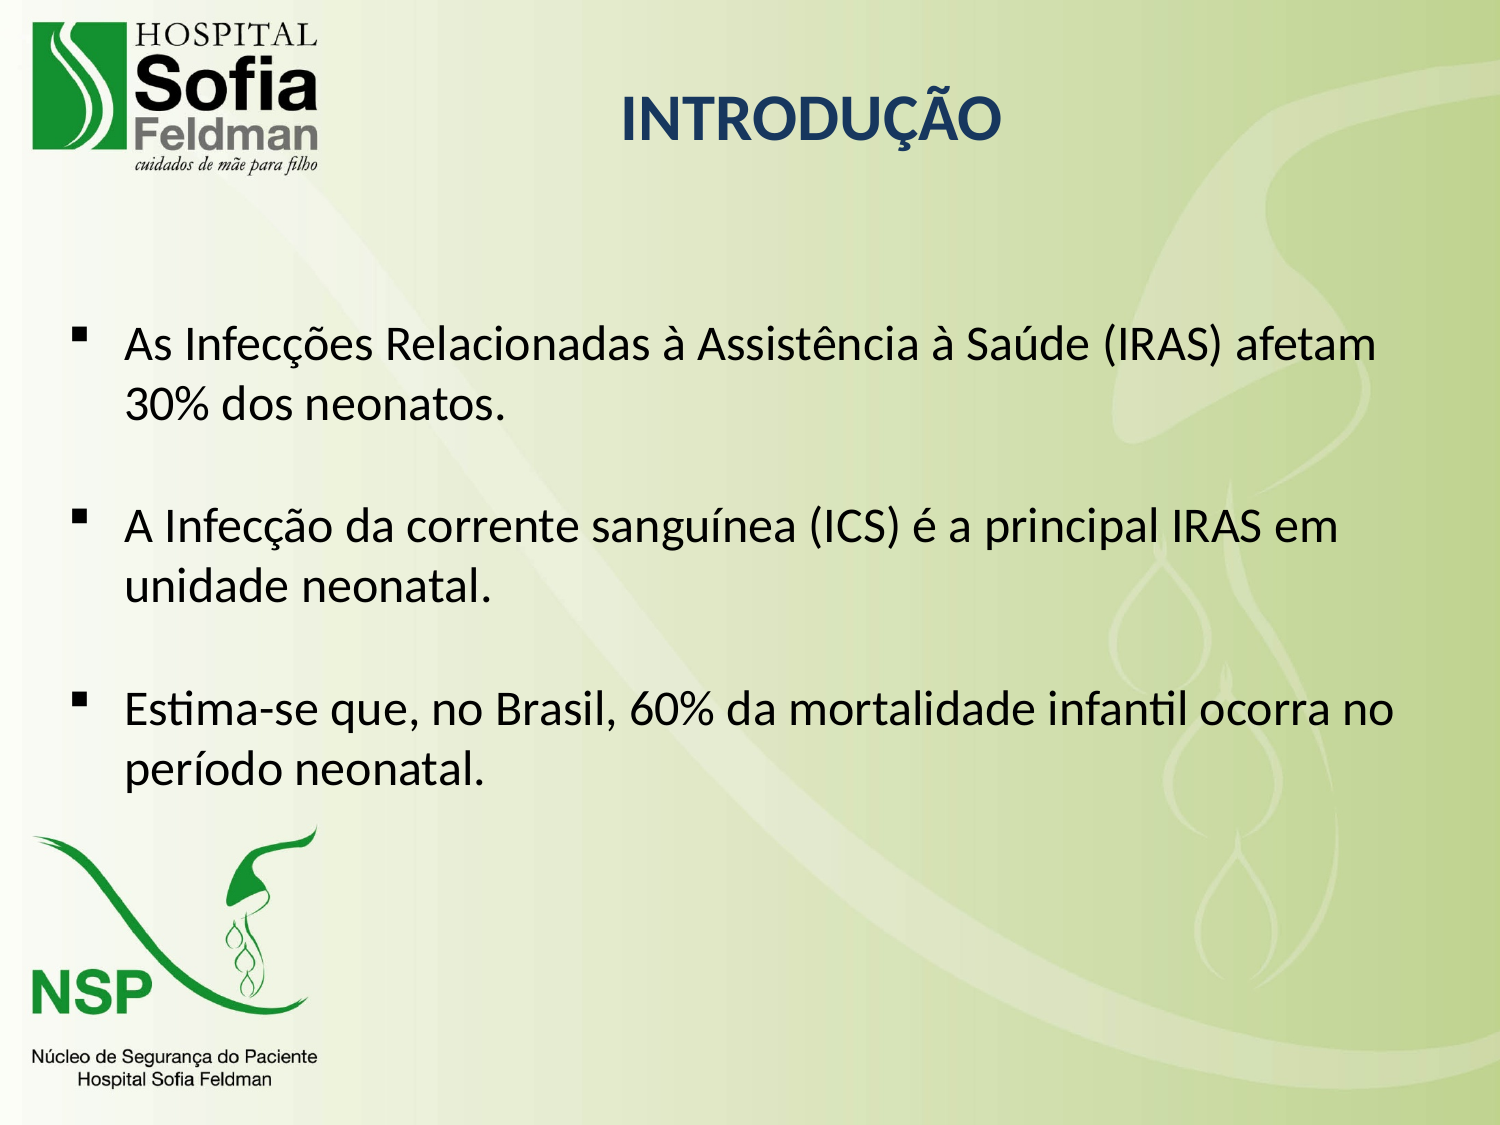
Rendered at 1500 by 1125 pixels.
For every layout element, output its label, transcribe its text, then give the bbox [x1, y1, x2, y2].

picture [0, 0, 1500, 1125]
text_box INTRODUÇÃO [398, 66, 1226, 173]
text_box As Infecções Relacionadas à Assistência à Saúde (IRAS) afetam 30% dos neonatos. A Infecção da corrente sanguínea (ICS) é a principal IRAS em unidade neonatal. Estima-se que, no Brasil, 60% da mortalidade infantil ocorra no período neonatal. [53, 302, 1483, 1017]
